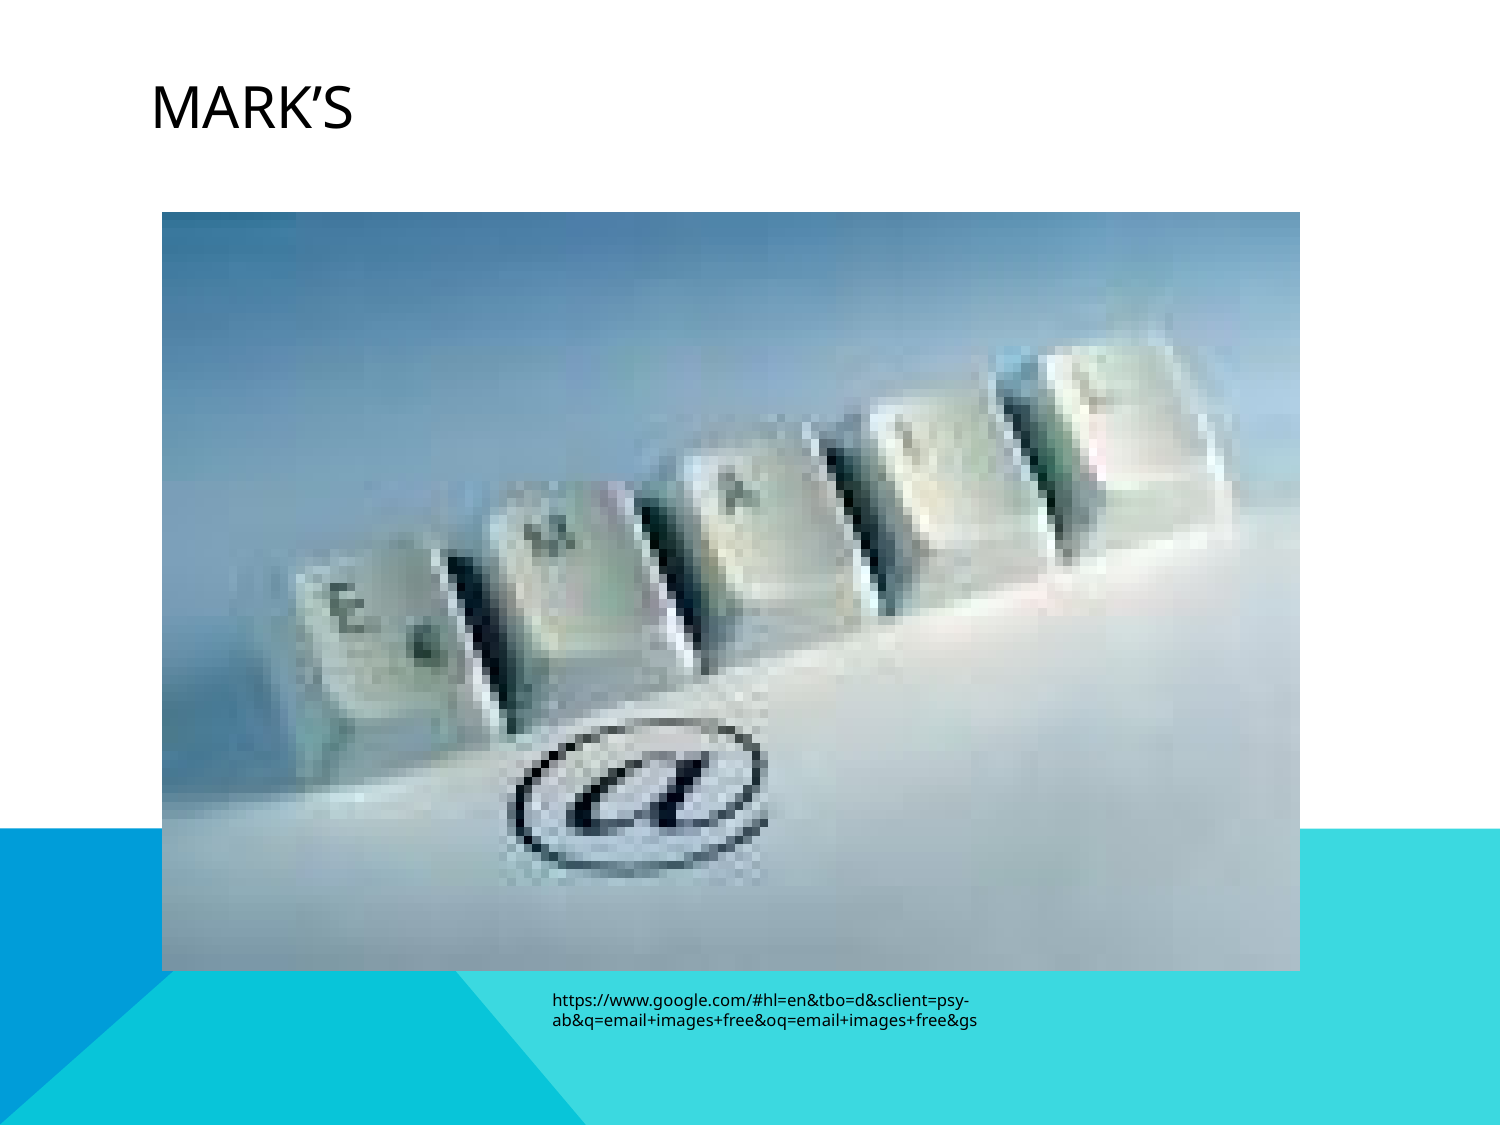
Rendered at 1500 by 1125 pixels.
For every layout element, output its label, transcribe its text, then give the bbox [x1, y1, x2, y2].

title Mark’s [135, 60, 1369, 150]
text_box https://www.google.com/#hl=en&tbo=d&sclient=psy-ab&q=email+images+free&oq=email+images+free&gs [537, 982, 1338, 1038]
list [162, 212, 1301, 972]
